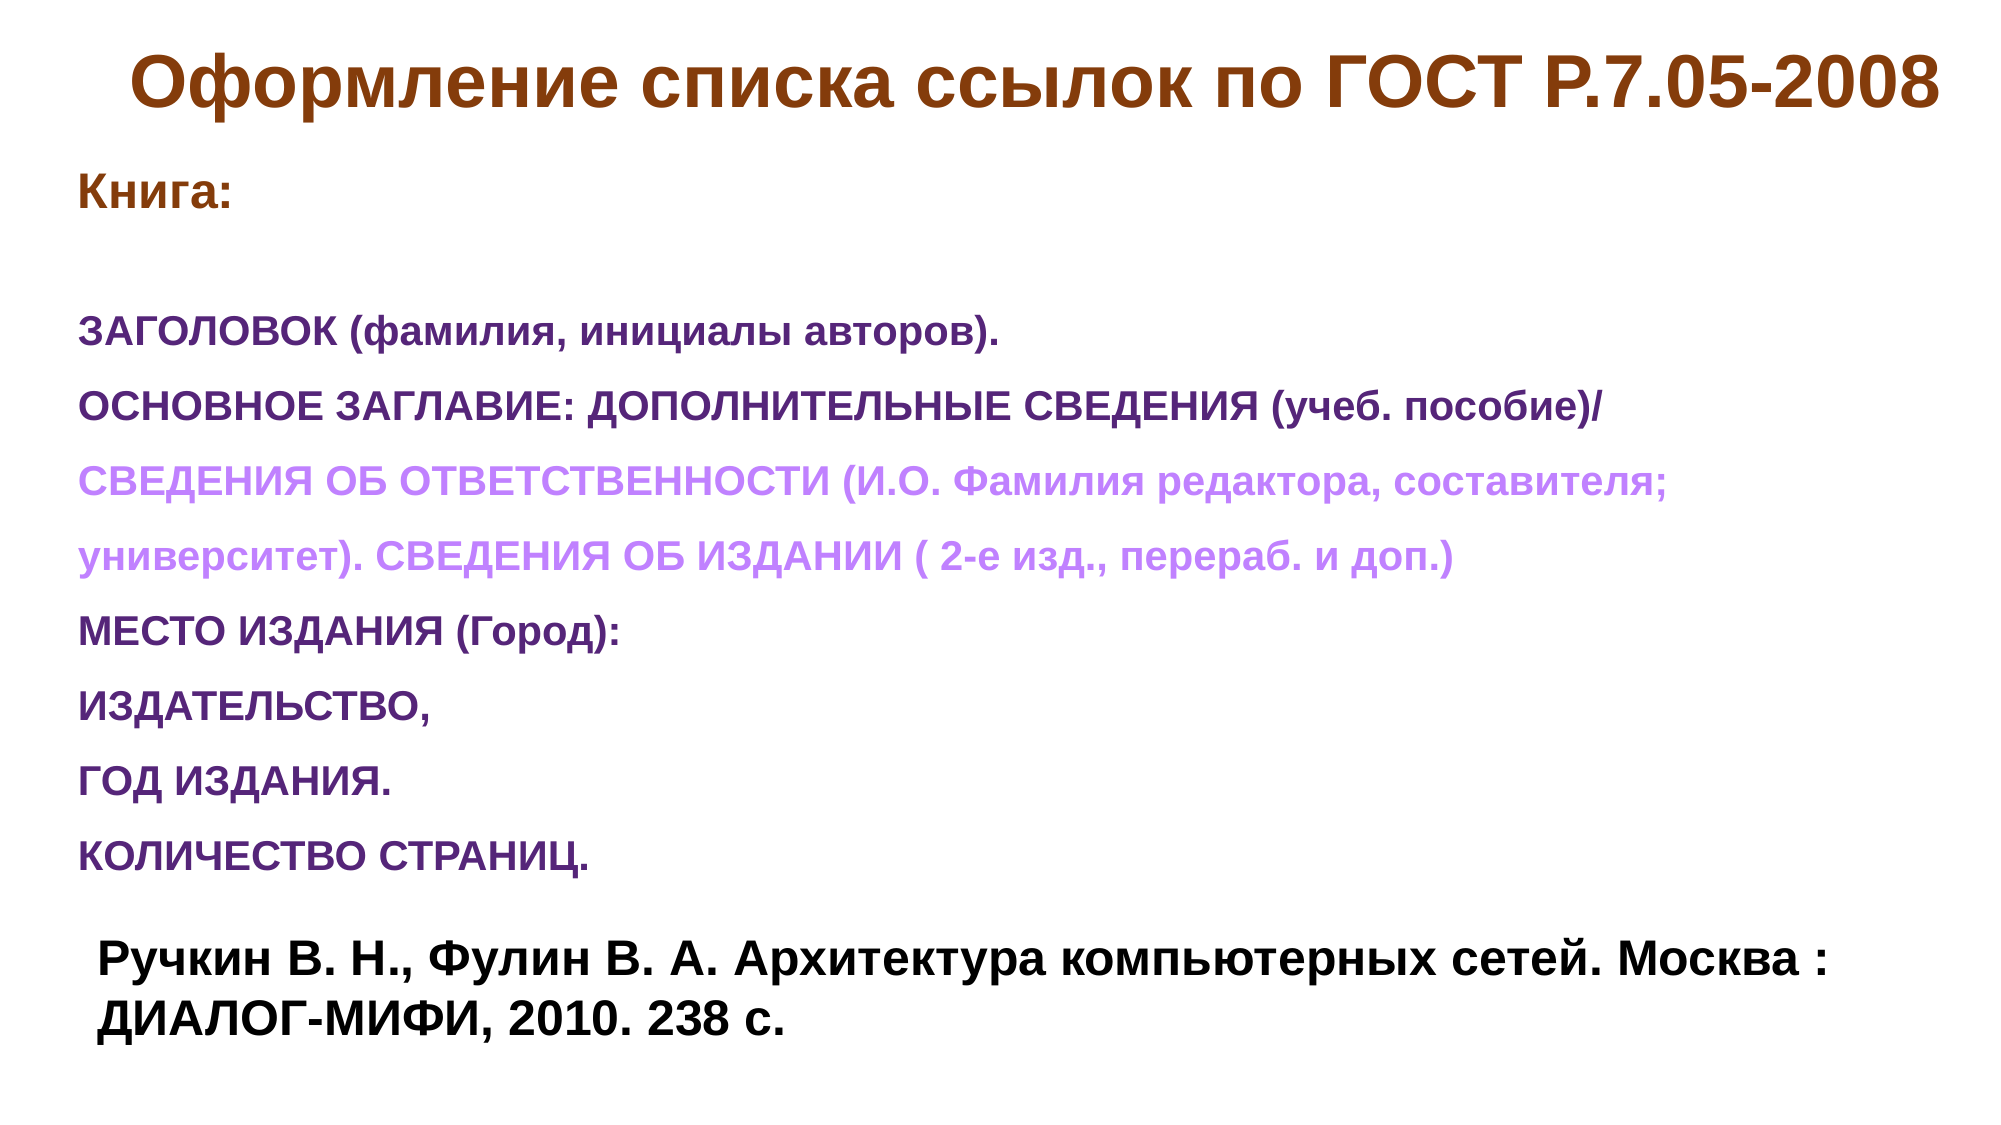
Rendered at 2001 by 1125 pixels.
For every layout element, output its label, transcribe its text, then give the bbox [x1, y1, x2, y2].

text_box Ручкин В. Н., Фулин В. А. Архитектура компьютерных сетей. Москва : ДИАЛОГ-МИФИ, 2010. 238 с. [82, 918, 2000, 1099]
text_box Оформление списка ссылок по ГОСТ Р.7.05-2008 [114, 24, 2000, 130]
text_box Книга: ЗАГОЛОВОК (фамилия, инициалы авторов). ОСНОВНОЕ ЗАГЛАВИЕ: ДОПОЛНИТЕЛЬНЫЕ СВЕДЕНИЯ (учеб. пособие)/ СВЕДЕНИЯ ОБ ОТВЕТСТВЕННОСТИ (И.О. Фамилия редактора, составителя; университет). СВЕДЕНИЯ ОБ ИЗДАНИИ ( 2-е изд., перераб. и доп.) МЕСТО ИЗДАНИЯ (Город): ИЗДАТЕЛЬСТВО, ГОД ИЗДАНИЯ. КОЛИЧЕСТВО СТРАНИЦ. [63, 151, 1937, 887]
